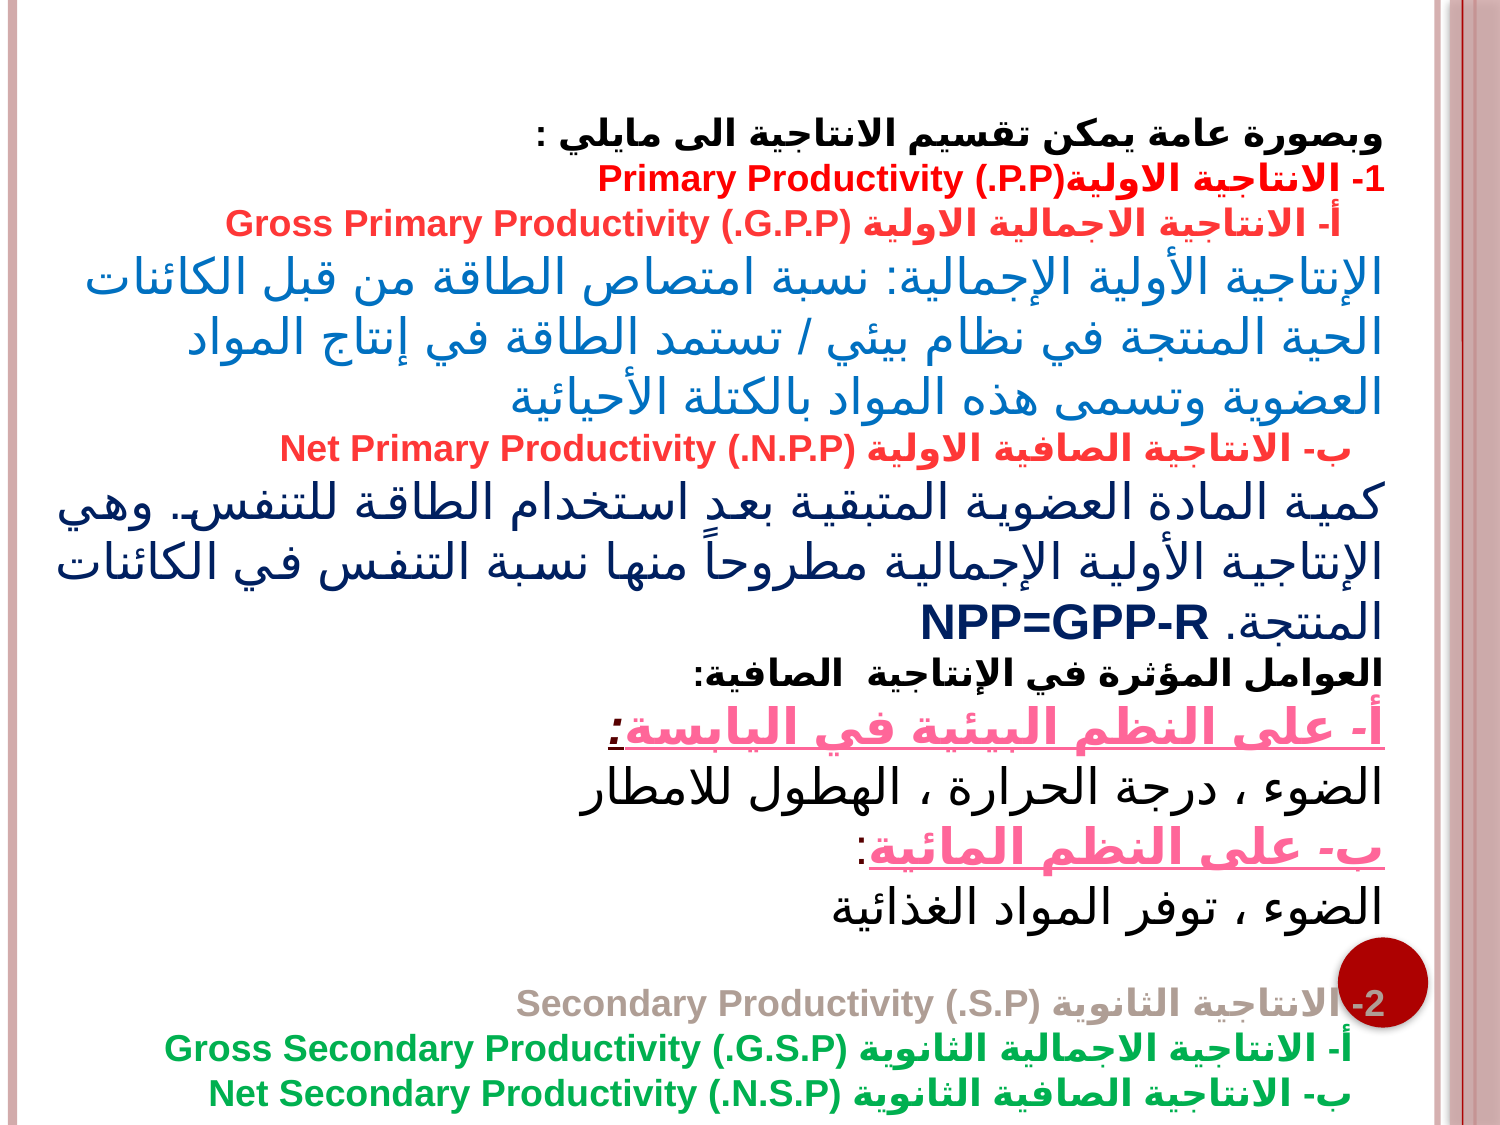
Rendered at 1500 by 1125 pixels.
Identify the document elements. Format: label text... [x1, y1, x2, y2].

text_box وبصورة عامة يمكن تقسيم الانتاجية الى مايلي : 1- الانتاجية الاولية(P.P.) Primary Productivity أ- الانتاجية الاجمالية الاولية (G.P.P.) Gross Primary Productivity الإنتاجية الأولية الإجمالية: نسبة امتصاص الطاقة من قبل الكائنات الحية المنتجة في نظام بيئي / تستمد الطاقة في إنتاج المواد العضوية وتسمى هذه المواد بالكتلة الأحيائية ب- الانتاجية الصافية الاولية (N.P.P.) Net Primary Productivity كمية المادة العضوية المتبقية بعد استخدام الطاقة للتنفس. وهي الإنتاجية الأولية الإجمالية مطروحاً منها نسبة التنفس في الكائنات المنتجة. NPP=GPP-R العوامل المؤثرة في الإنتاجية الصافية: أ- على النظم البيئية في اليابسة: الضوء ، درجة الحرارة ، الهطول للامطار ب- على النظم المائية: الضوء ، توفر المواد الغذائية 2- الانتاجية الثانوية (S.P.) Secondary Productivity أ- الانتاجية الاجمالية الثانوية (G.S.P.) Gross Secondary Productivity ب- الانتاجية الصافية الثانوية (N.S.P.) Net Secondary Productivity [41, 101, 1400, 1125]
